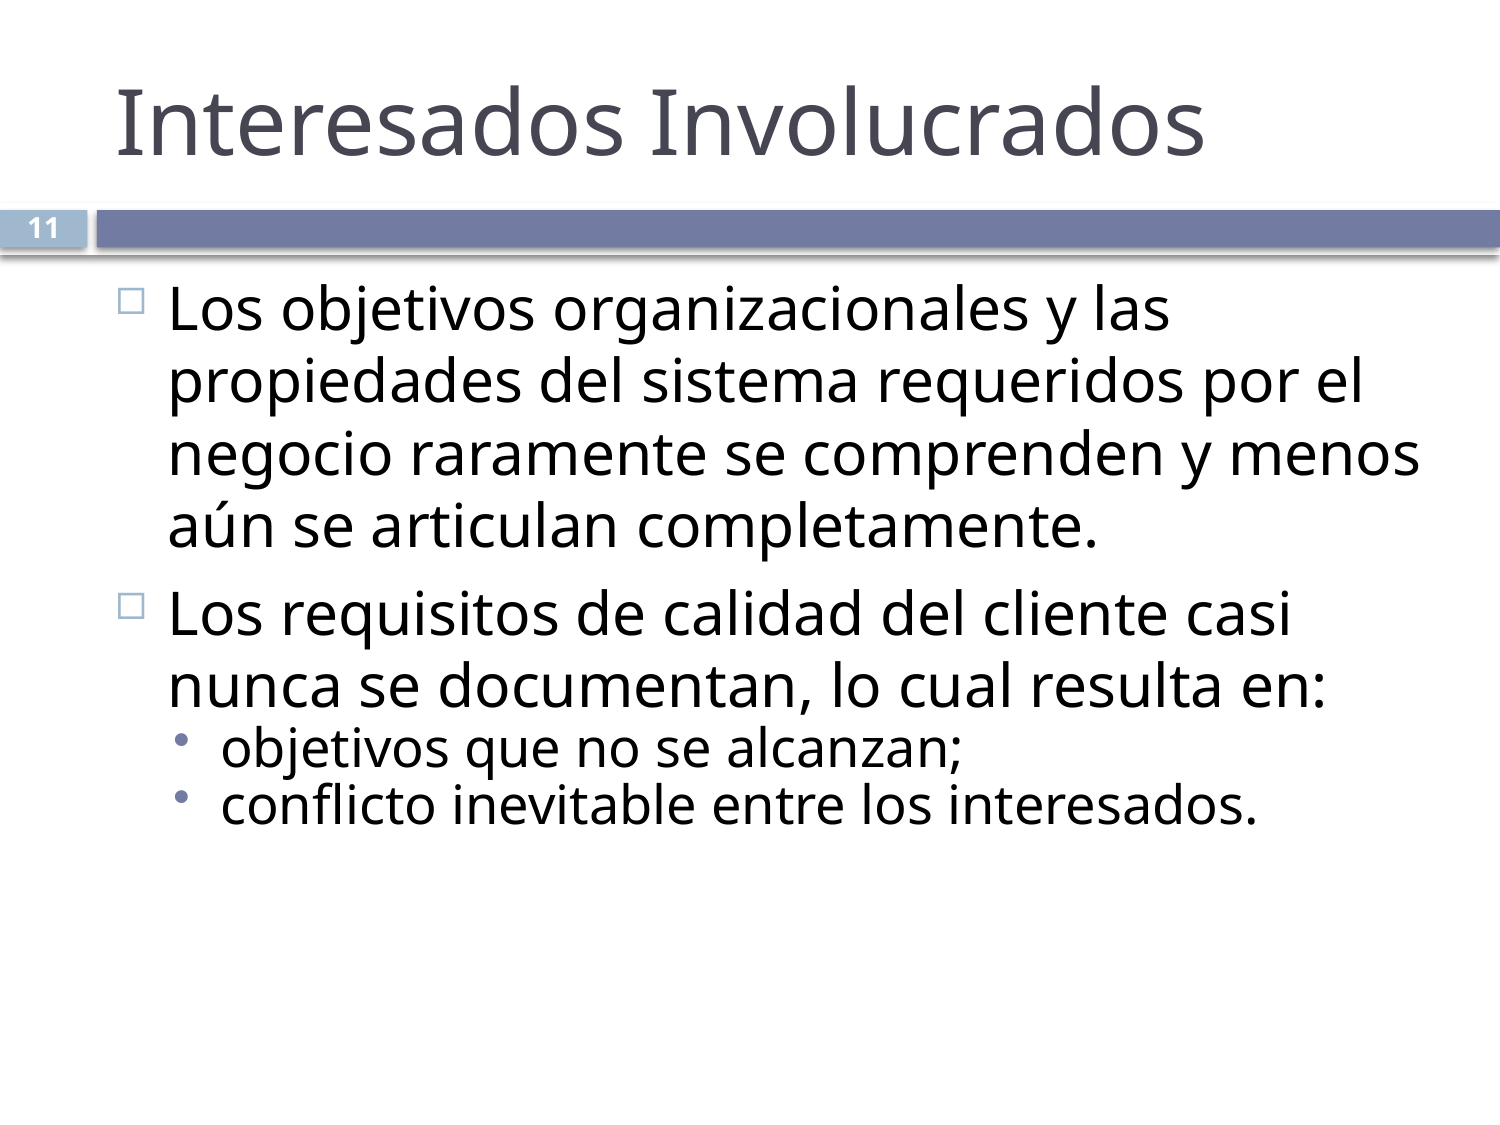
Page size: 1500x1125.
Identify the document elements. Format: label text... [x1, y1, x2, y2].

list Los objetivos organizacionales y las propiedades del sistema requeridos por el negocio raramente se comprenden y menos aún se articulan completamente. Los requisitos de calidad del cliente casi nunca se documentan, lo cual resulta en: objetivos que no se alcanzan; conflicto inevitable entre los interesados. [100, 262, 1438, 1020]
slide_number 11 [0, 208, 88, 249]
title Interesados Involucrados [100, 37, 1438, 200]
